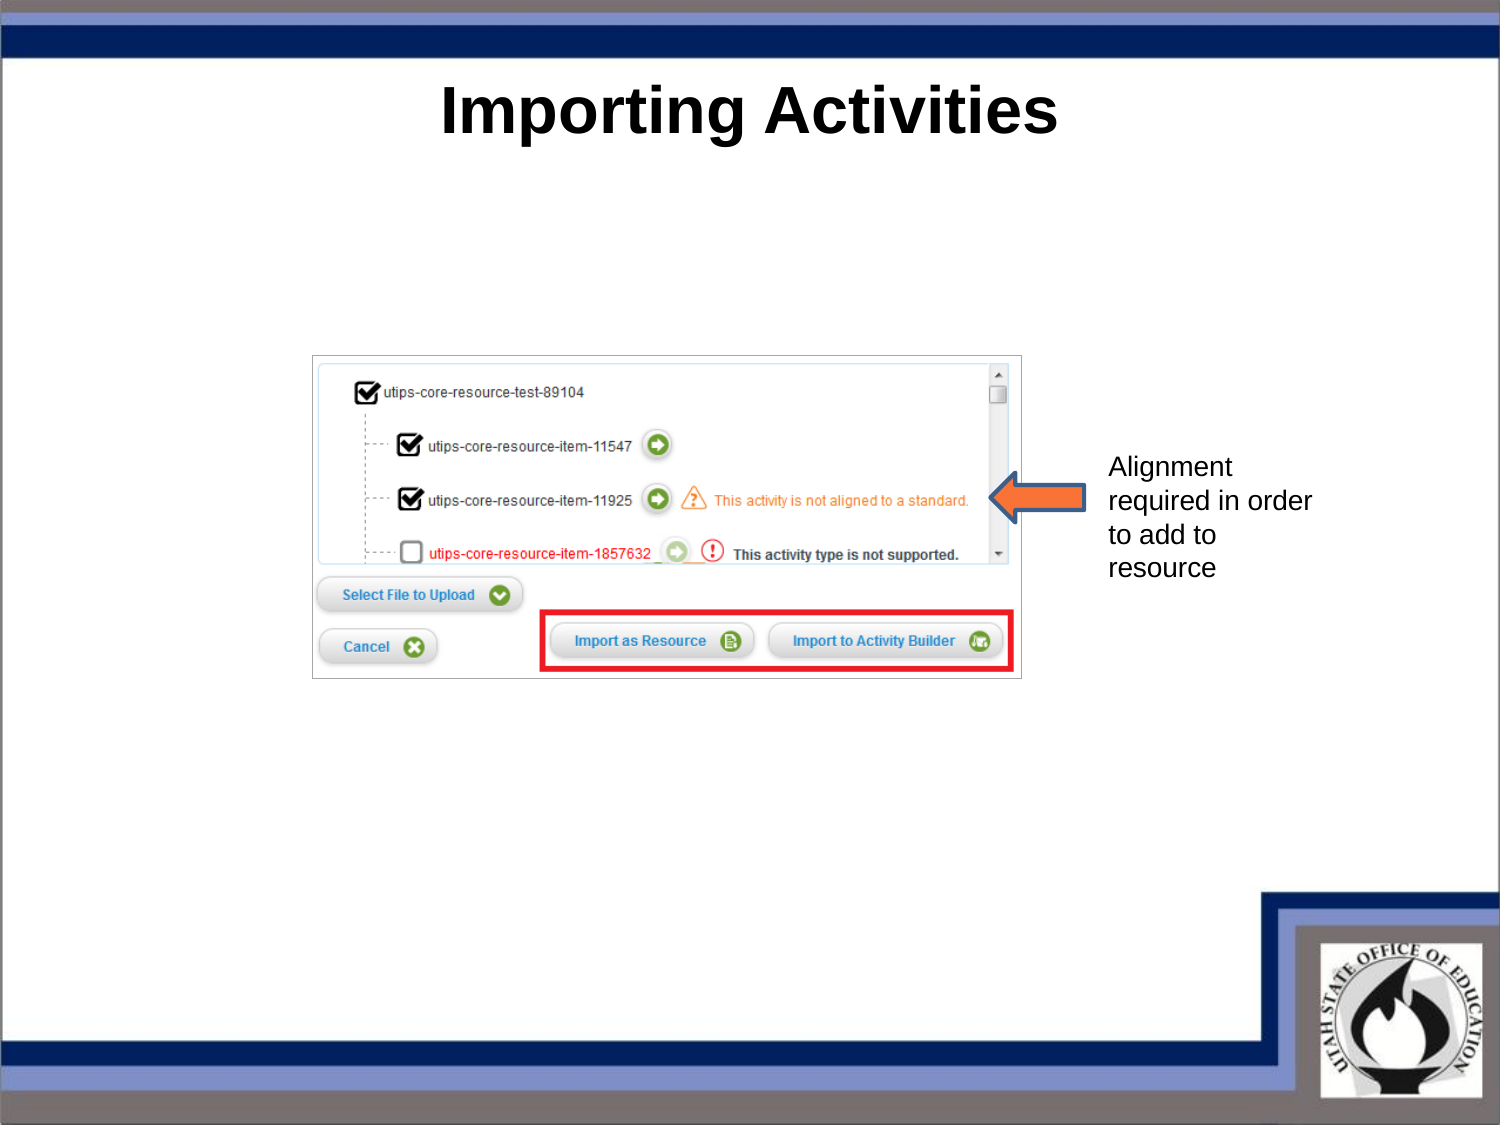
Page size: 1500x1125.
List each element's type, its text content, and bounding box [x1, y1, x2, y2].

text_box [1026, 482, 1087, 513]
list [312, 355, 1022, 679]
text_box Alignment required in order to add to resource [1093, 441, 1344, 591]
title Importing Activities [75, 45, 1425, 170]
picture [0, 0, 1500, 1125]
